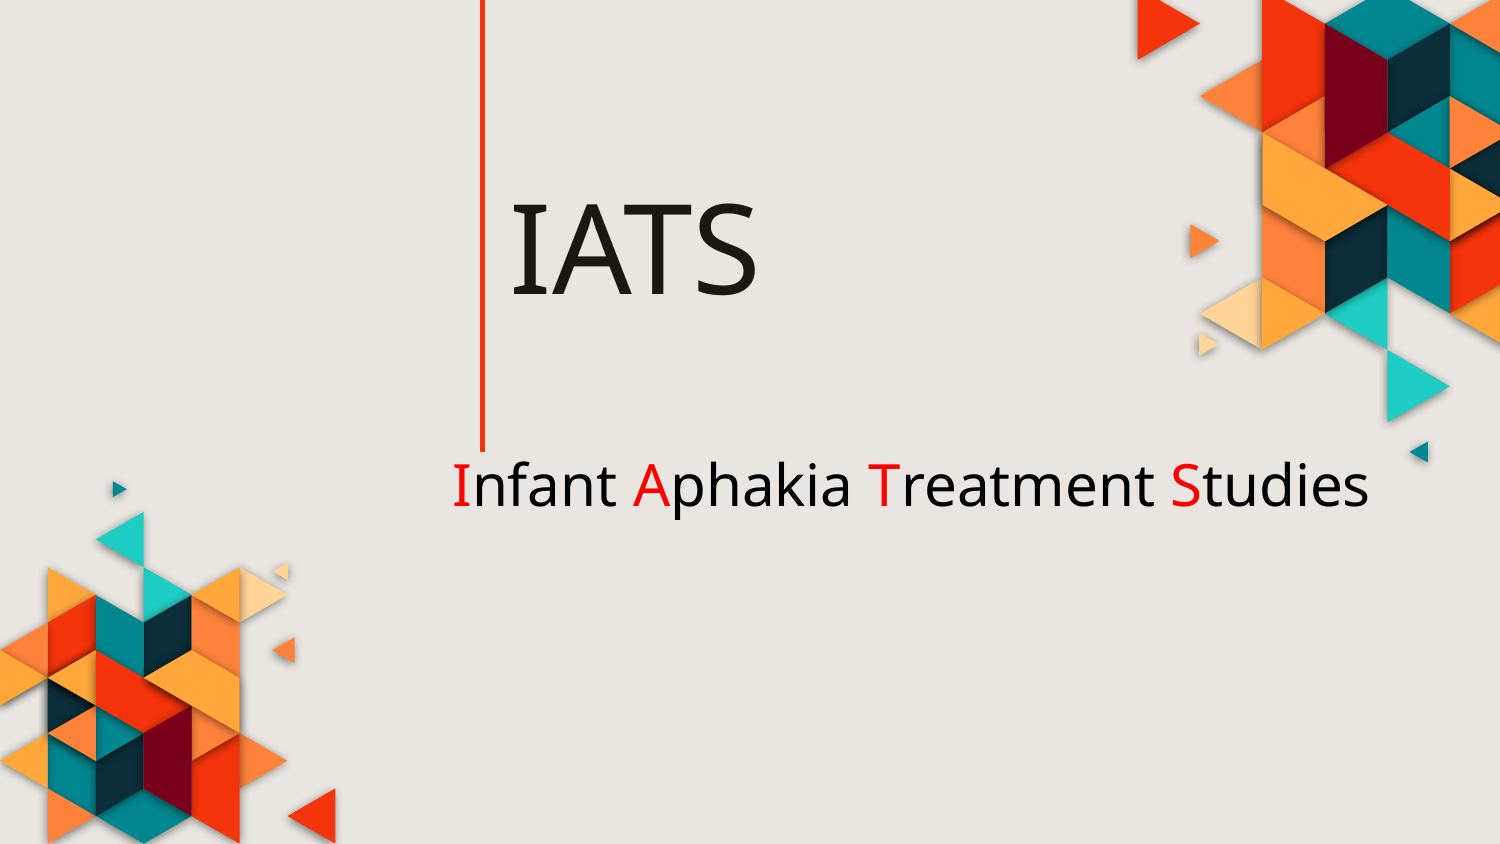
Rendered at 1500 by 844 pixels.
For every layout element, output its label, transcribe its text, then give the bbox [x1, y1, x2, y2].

title IATS [494, 184, 1074, 403]
text_box Infant Aphakia Treatment Studies [439, 440, 1385, 526]
